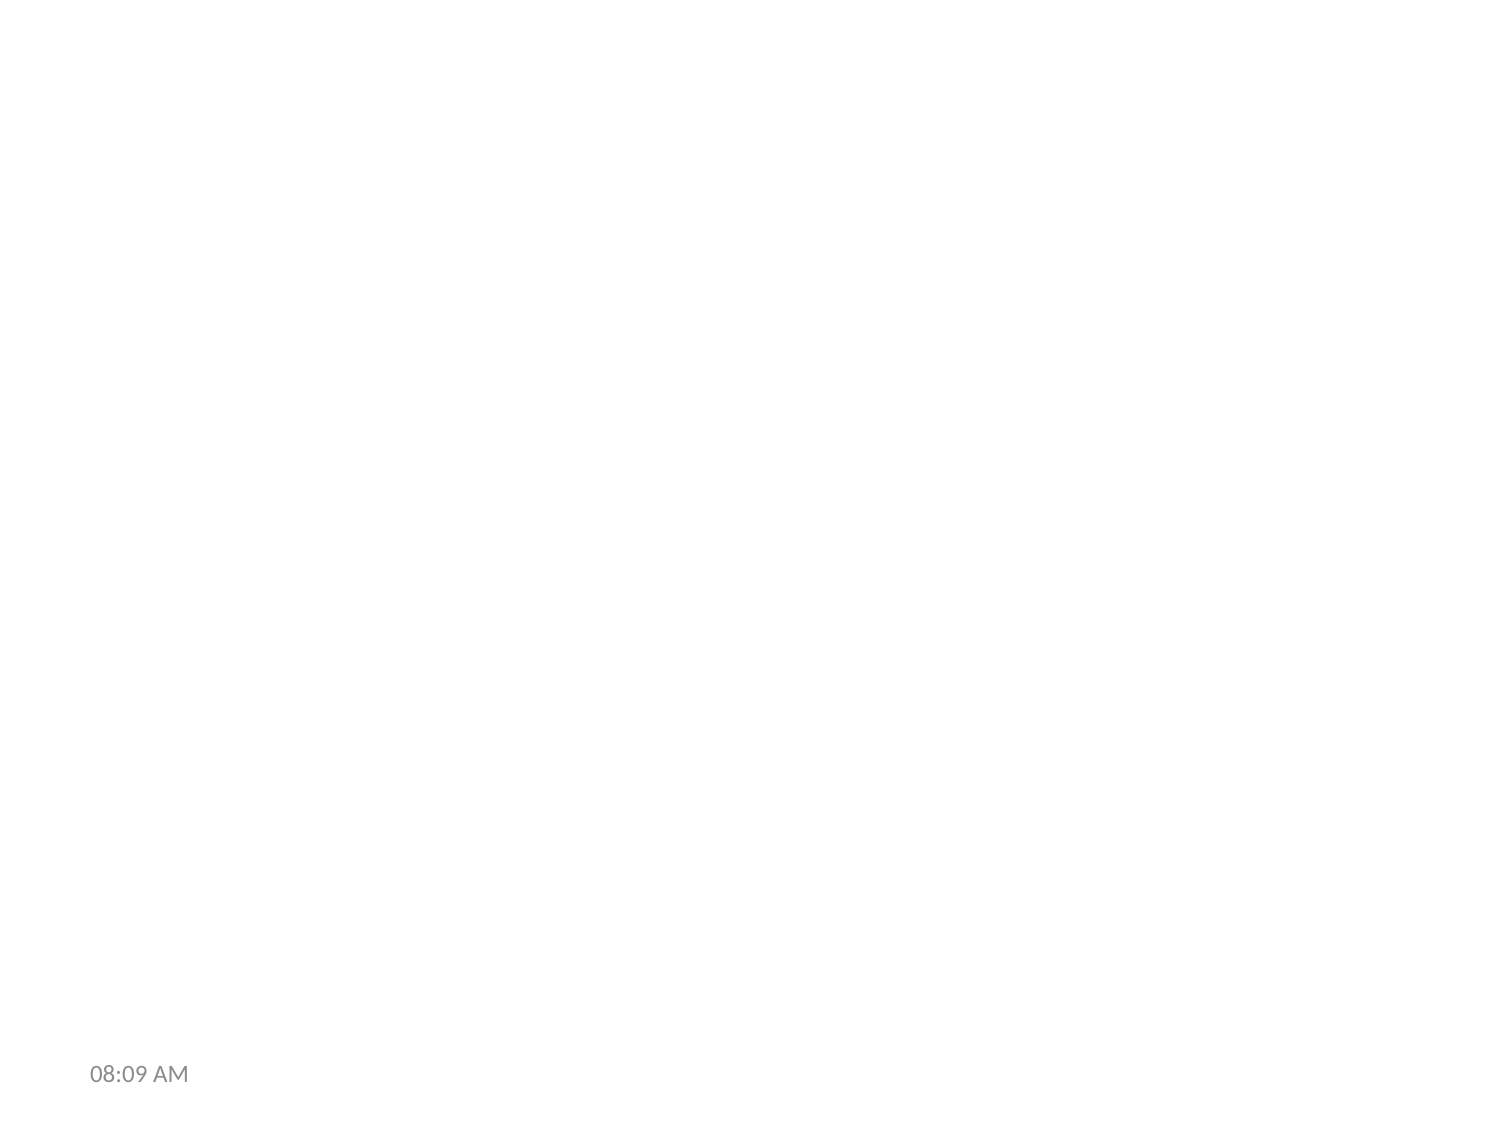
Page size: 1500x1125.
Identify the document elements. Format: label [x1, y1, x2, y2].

slide_number [75, 1042, 425, 1103]
